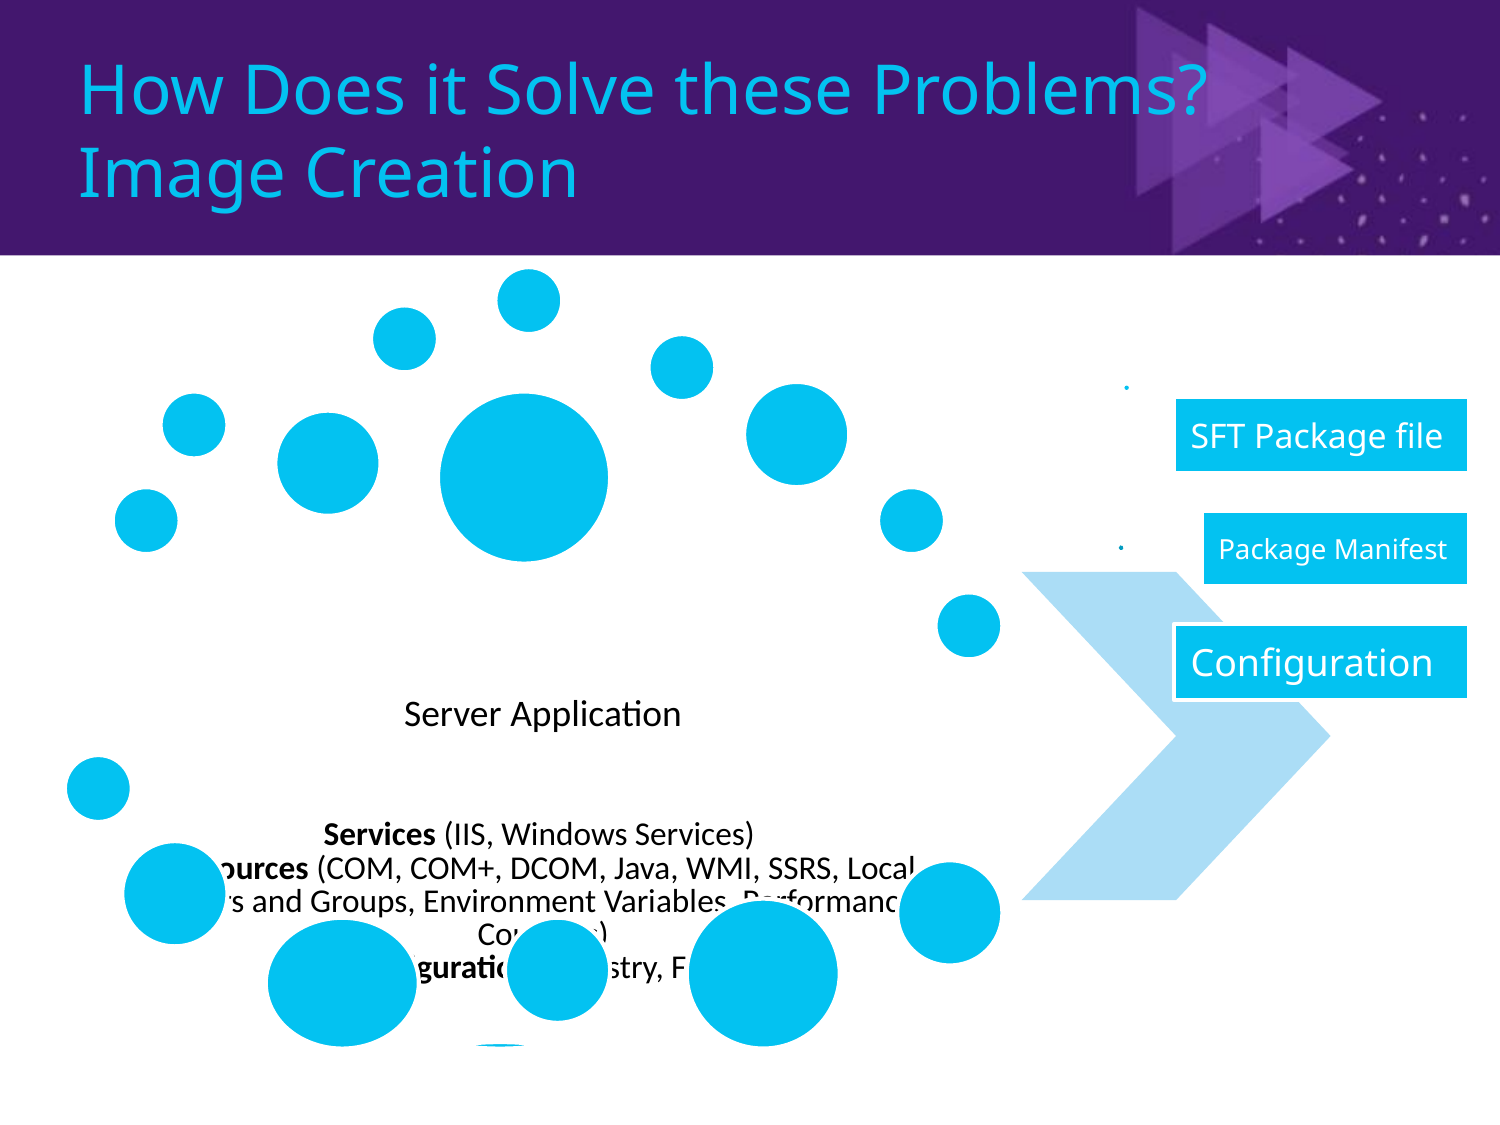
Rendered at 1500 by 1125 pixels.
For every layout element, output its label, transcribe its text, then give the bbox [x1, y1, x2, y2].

title How Does it Solve these Problems? Image Creation [63, 37, 1436, 220]
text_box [1115, 326, 1470, 705]
picture [0, 0, 1500, 255]
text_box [64, 266, 1470, 1049]
